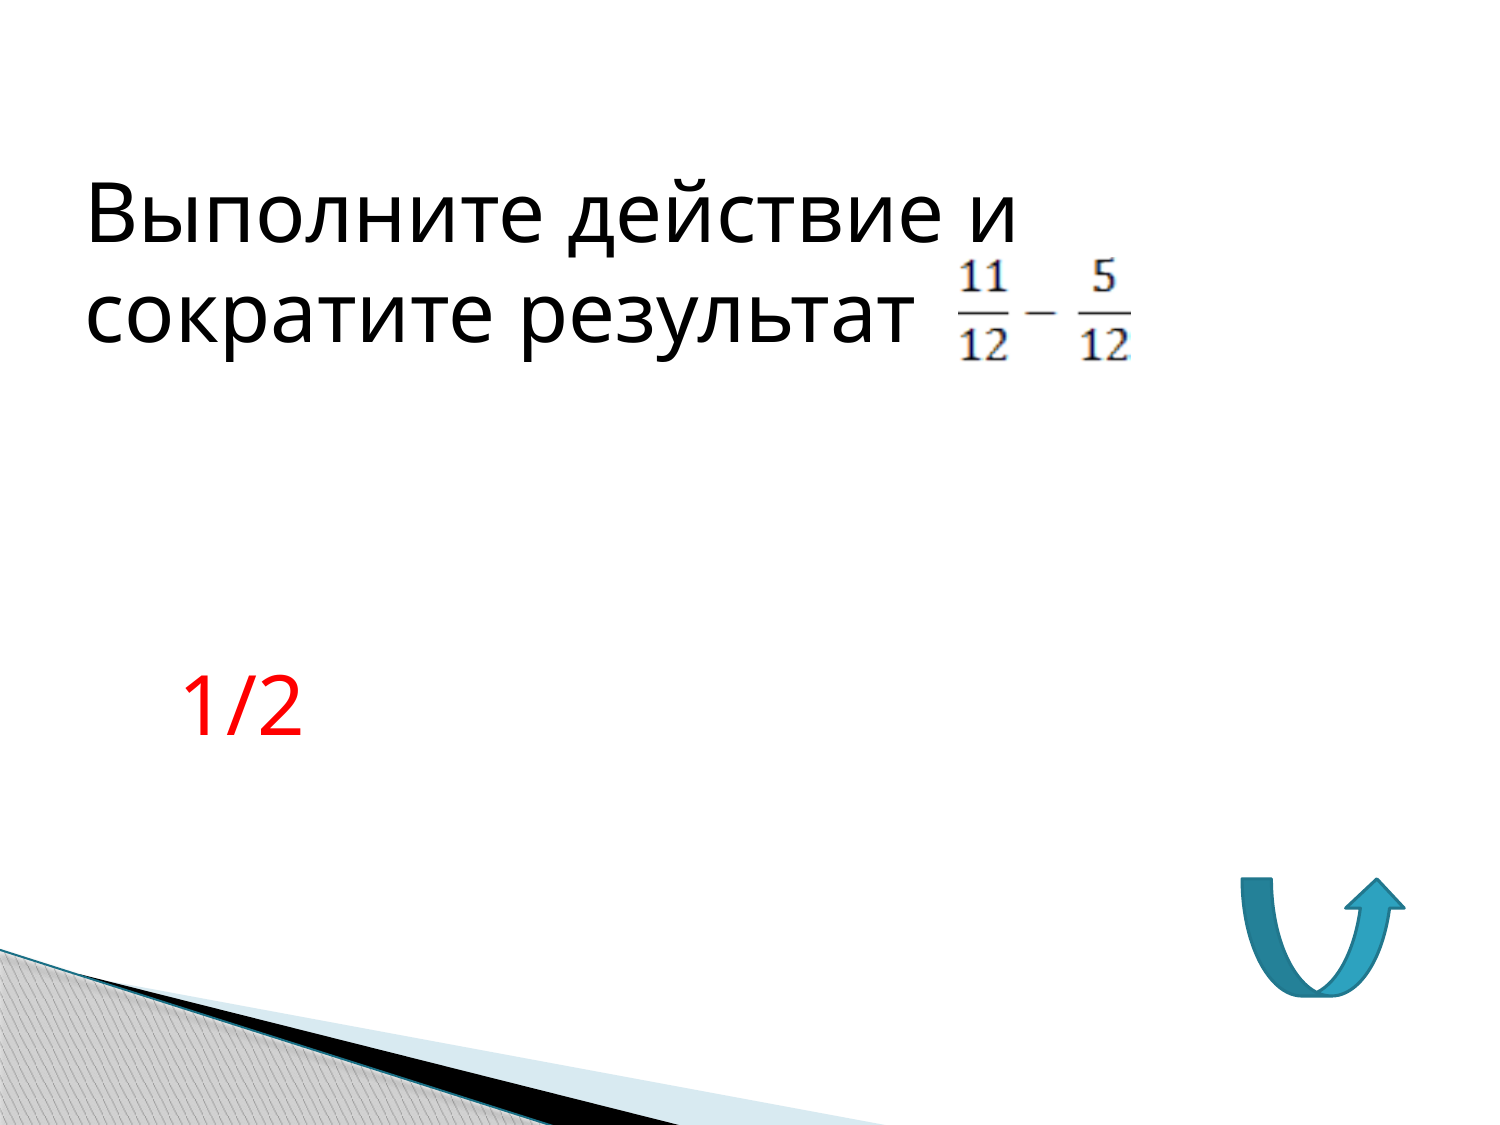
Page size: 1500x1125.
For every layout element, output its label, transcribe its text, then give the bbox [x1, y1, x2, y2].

text_box Выполните действие и сократите результат [70, 152, 1395, 367]
picture [957, 257, 1131, 376]
text_box [1240, 877, 1406, 998]
text_box 1/2 [163, 644, 481, 760]
